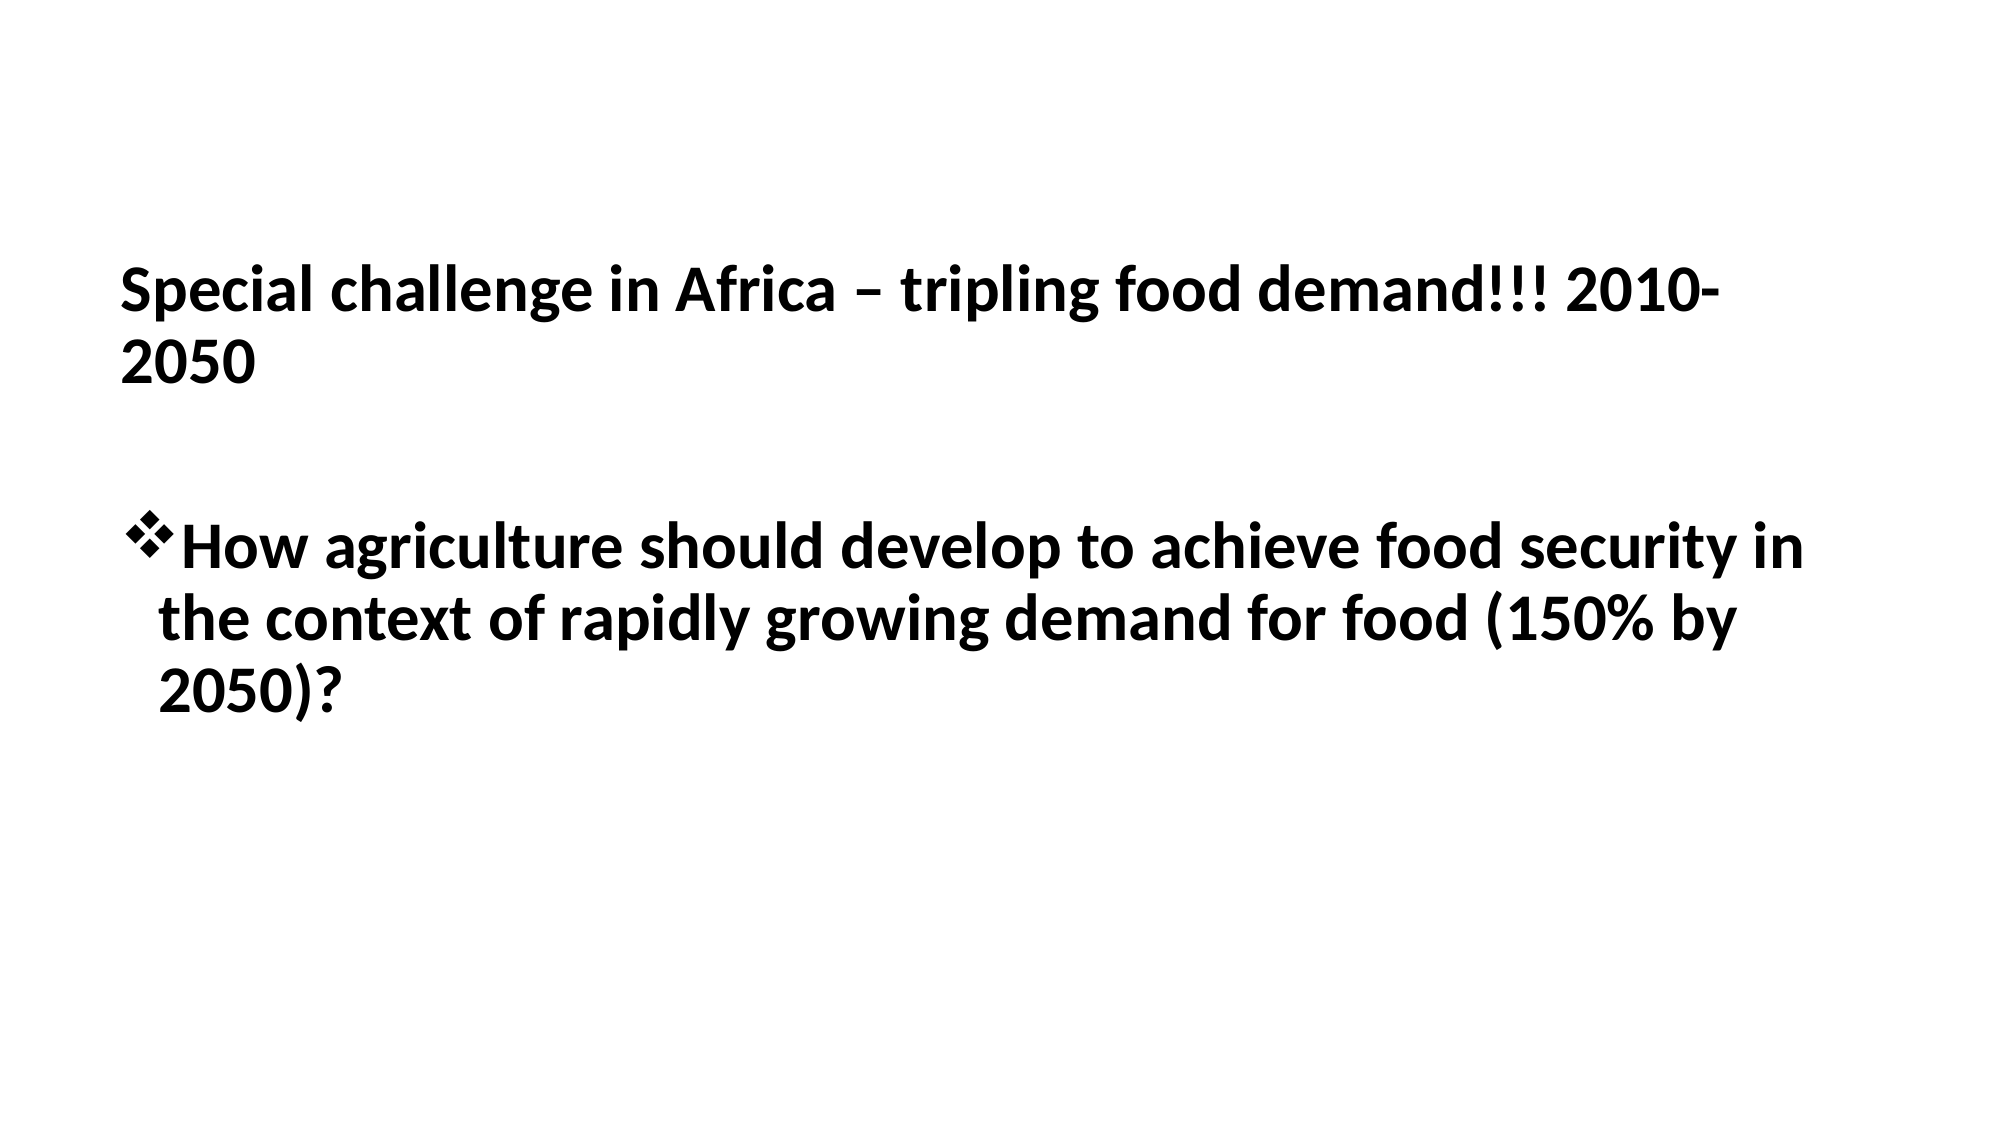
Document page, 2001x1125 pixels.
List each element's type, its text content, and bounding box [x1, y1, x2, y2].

list Special challenge in Africa – tripling food demand!!! 2010-2050 How agriculture should develop to achieve food security in the context of rapidly growing demand for food (150% by 2050)? [105, 155, 1831, 869]
